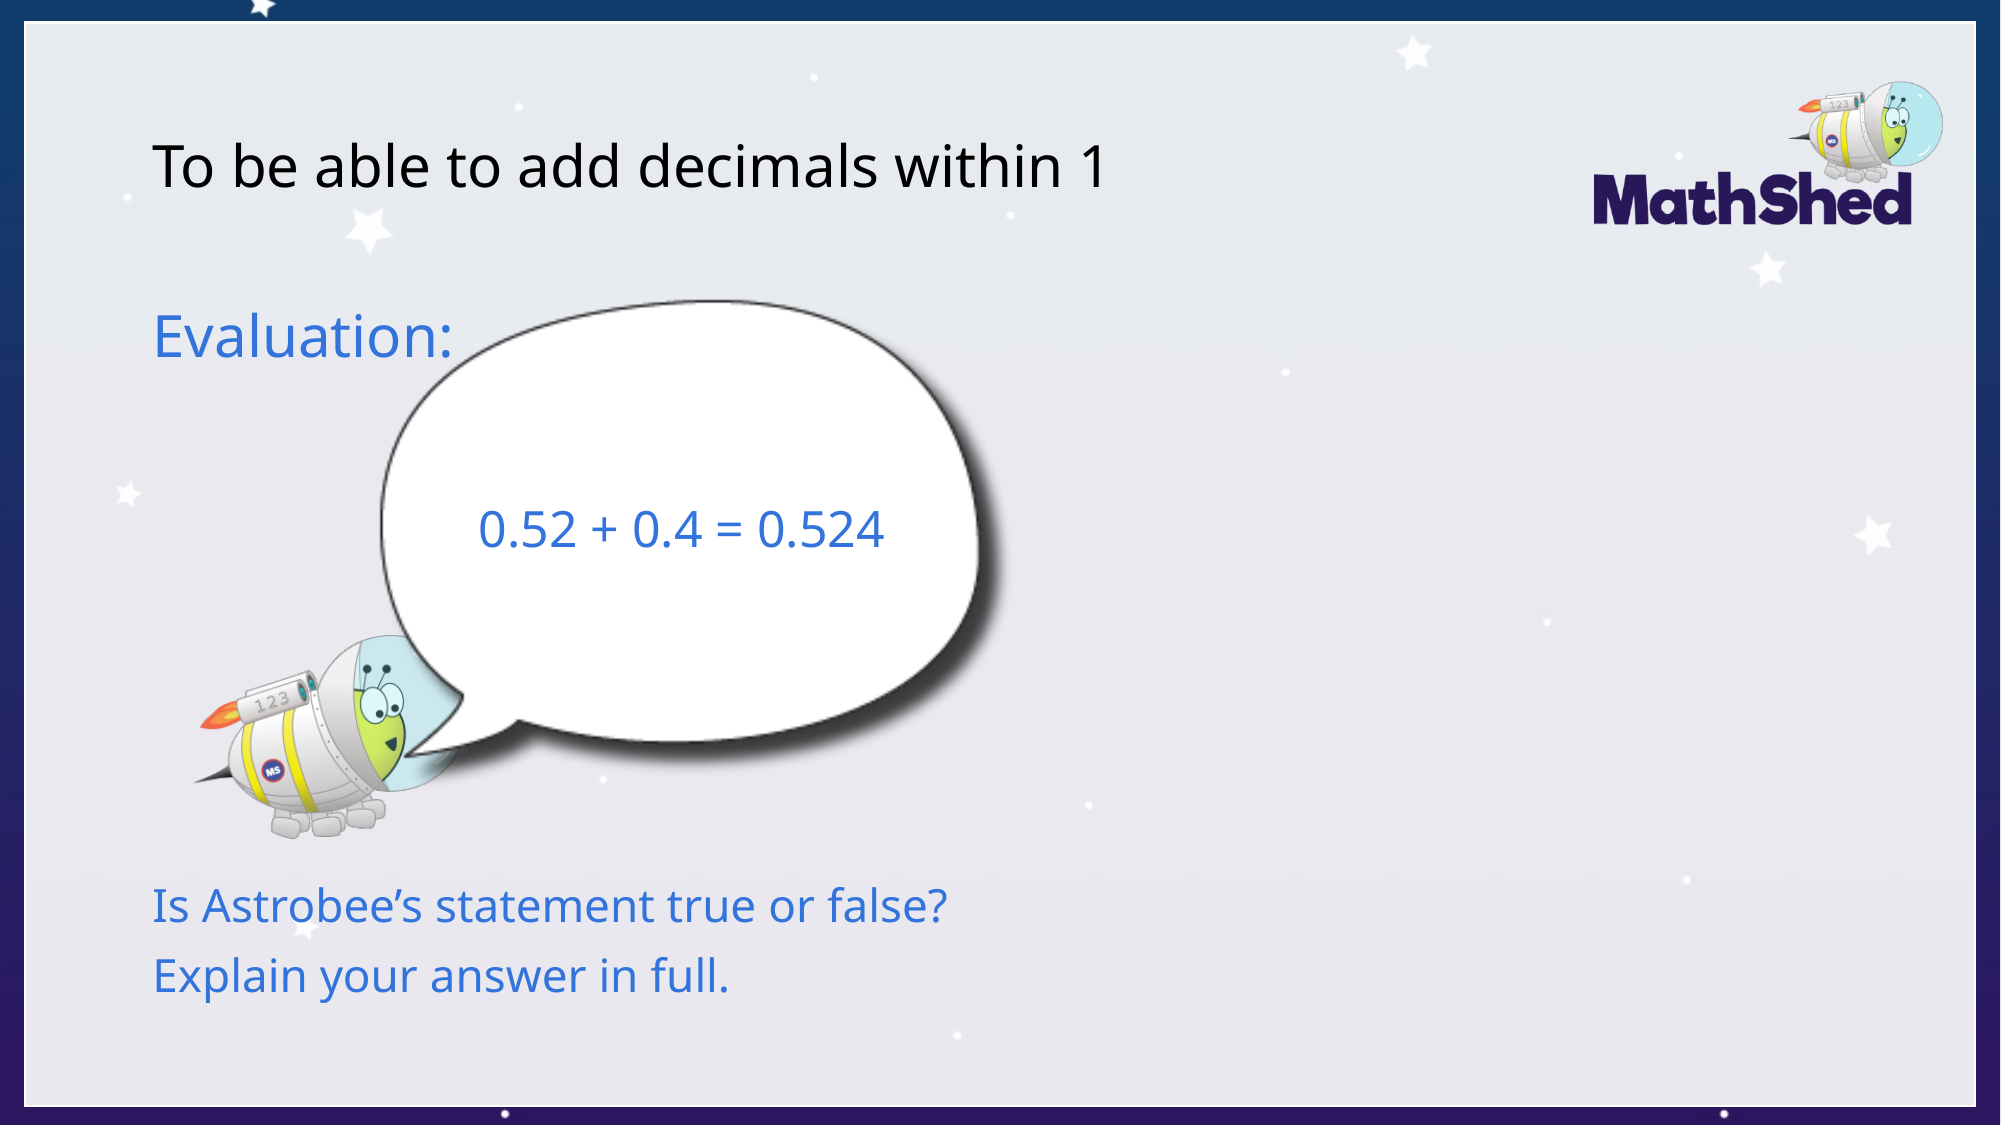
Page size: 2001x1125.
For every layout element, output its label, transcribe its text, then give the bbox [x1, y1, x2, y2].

list Evaluation: Is Astrobee’s statement true or false? Explain your answer in full. [137, 299, 1863, 1014]
title To be able to add decimals within 1 [137, 59, 1578, 278]
picture [0, 0, 2001, 1125]
